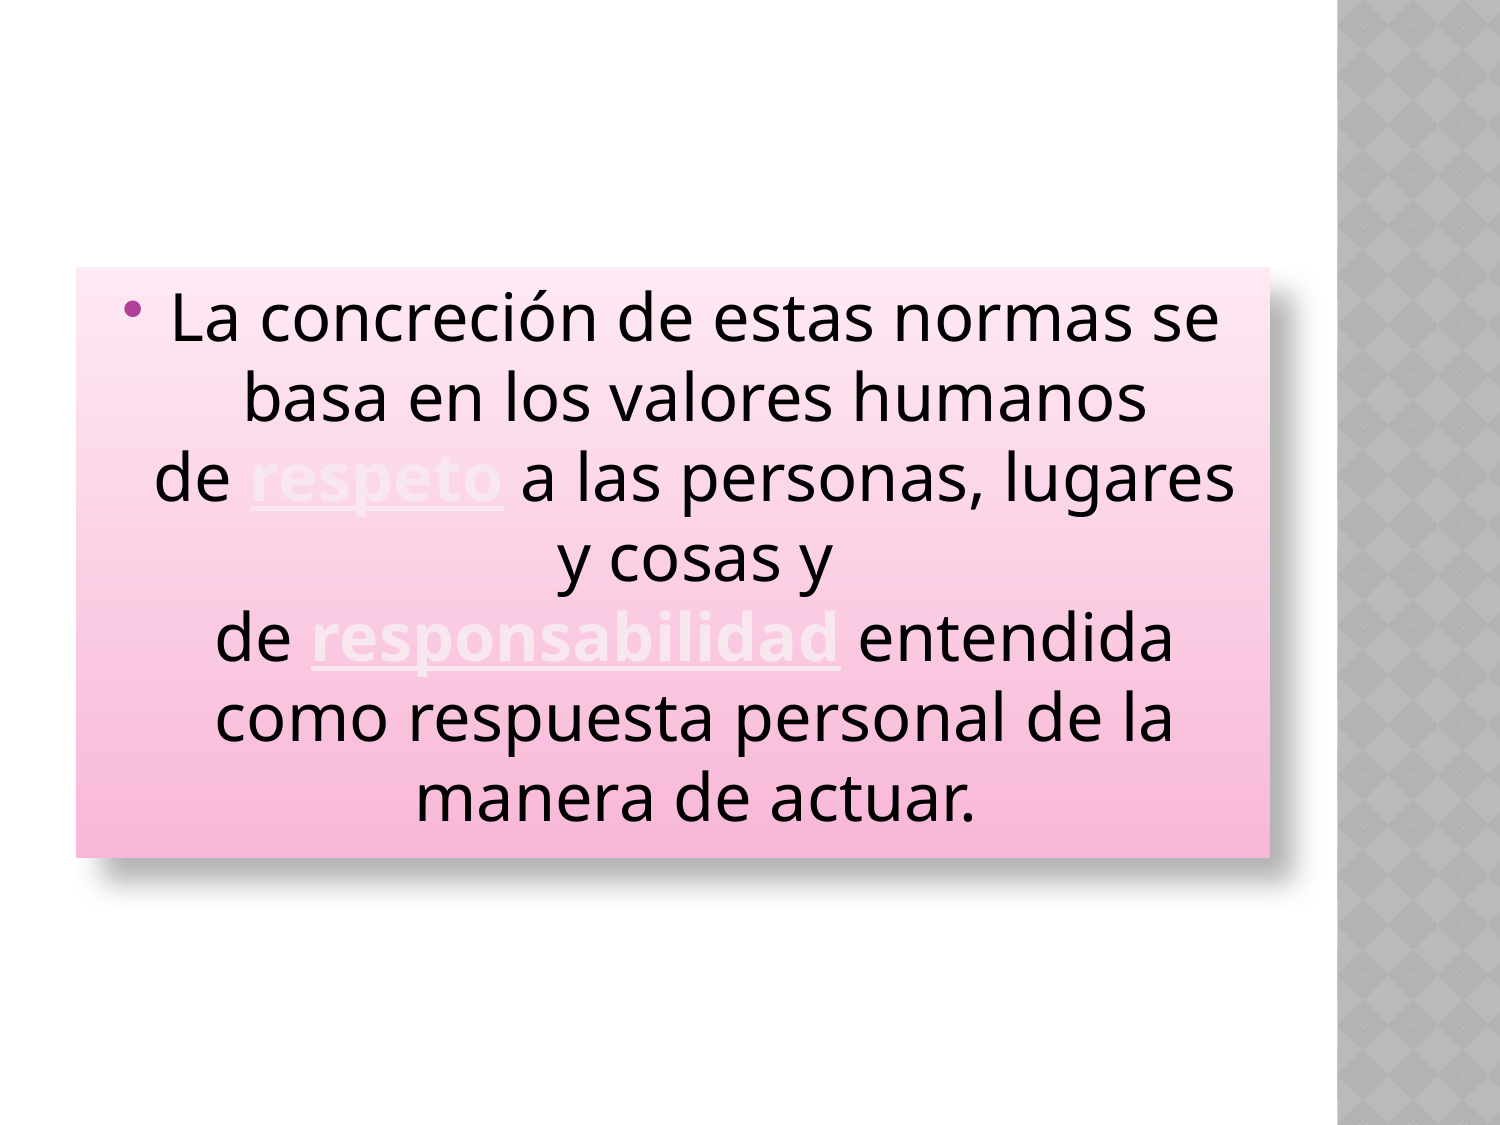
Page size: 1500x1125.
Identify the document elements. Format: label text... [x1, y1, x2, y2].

list La concreción de estas normas se basa en los valores humanos de respeto a las personas, lugares y cosas y de responsabilidad entendida como respuesta personal de la manera de actuar. [76, 266, 1271, 859]
